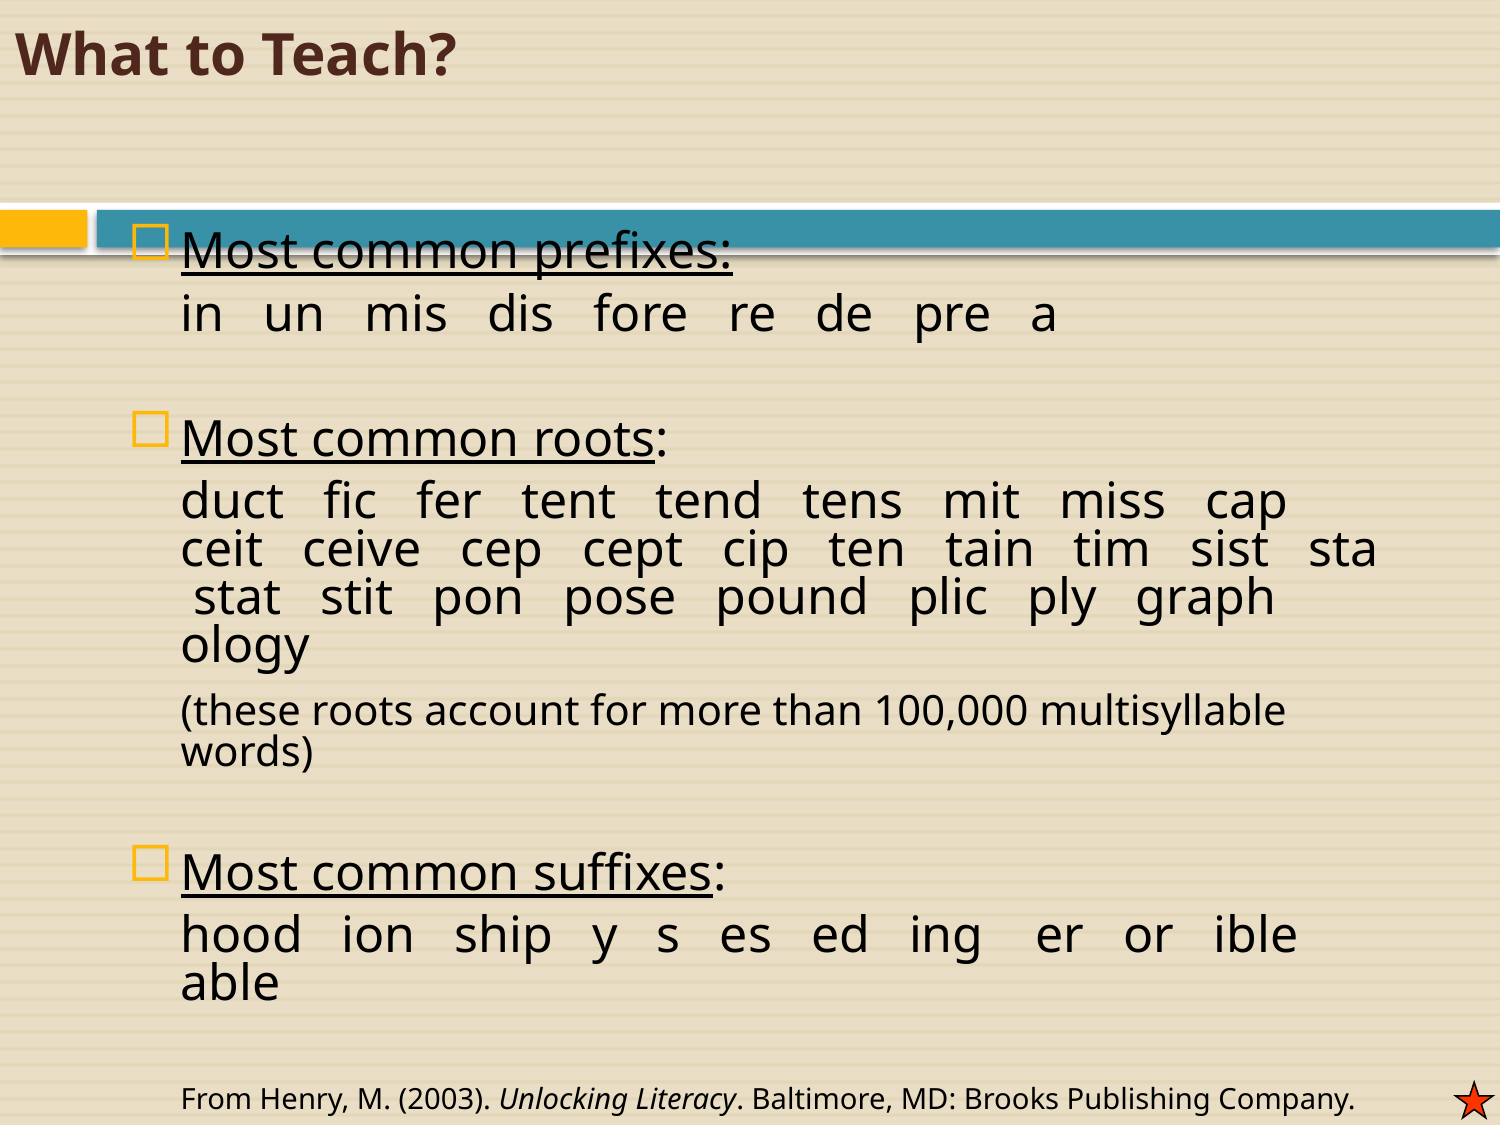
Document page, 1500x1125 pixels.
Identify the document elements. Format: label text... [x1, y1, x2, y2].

list Most common prefixes: in un mis dis fore re de pre a Most common roots: duct fic fer tent tend tens mit miss cap ceit ceive cep cept cip ten tain tim sist sta stat stit pon pose pound plic ply graph ology (these roots account for more than 100,000 multisyllable words) Most common suffixes: hood ion ship y s es ed ing er or ible able From Henry, M. (2003). Unlocking Literacy. Baltimore, MD: Brooks Publishing Company. [113, 222, 1414, 1080]
text_box [1455, 1082, 1493, 1118]
title What to Teach? [0, 0, 501, 104]
